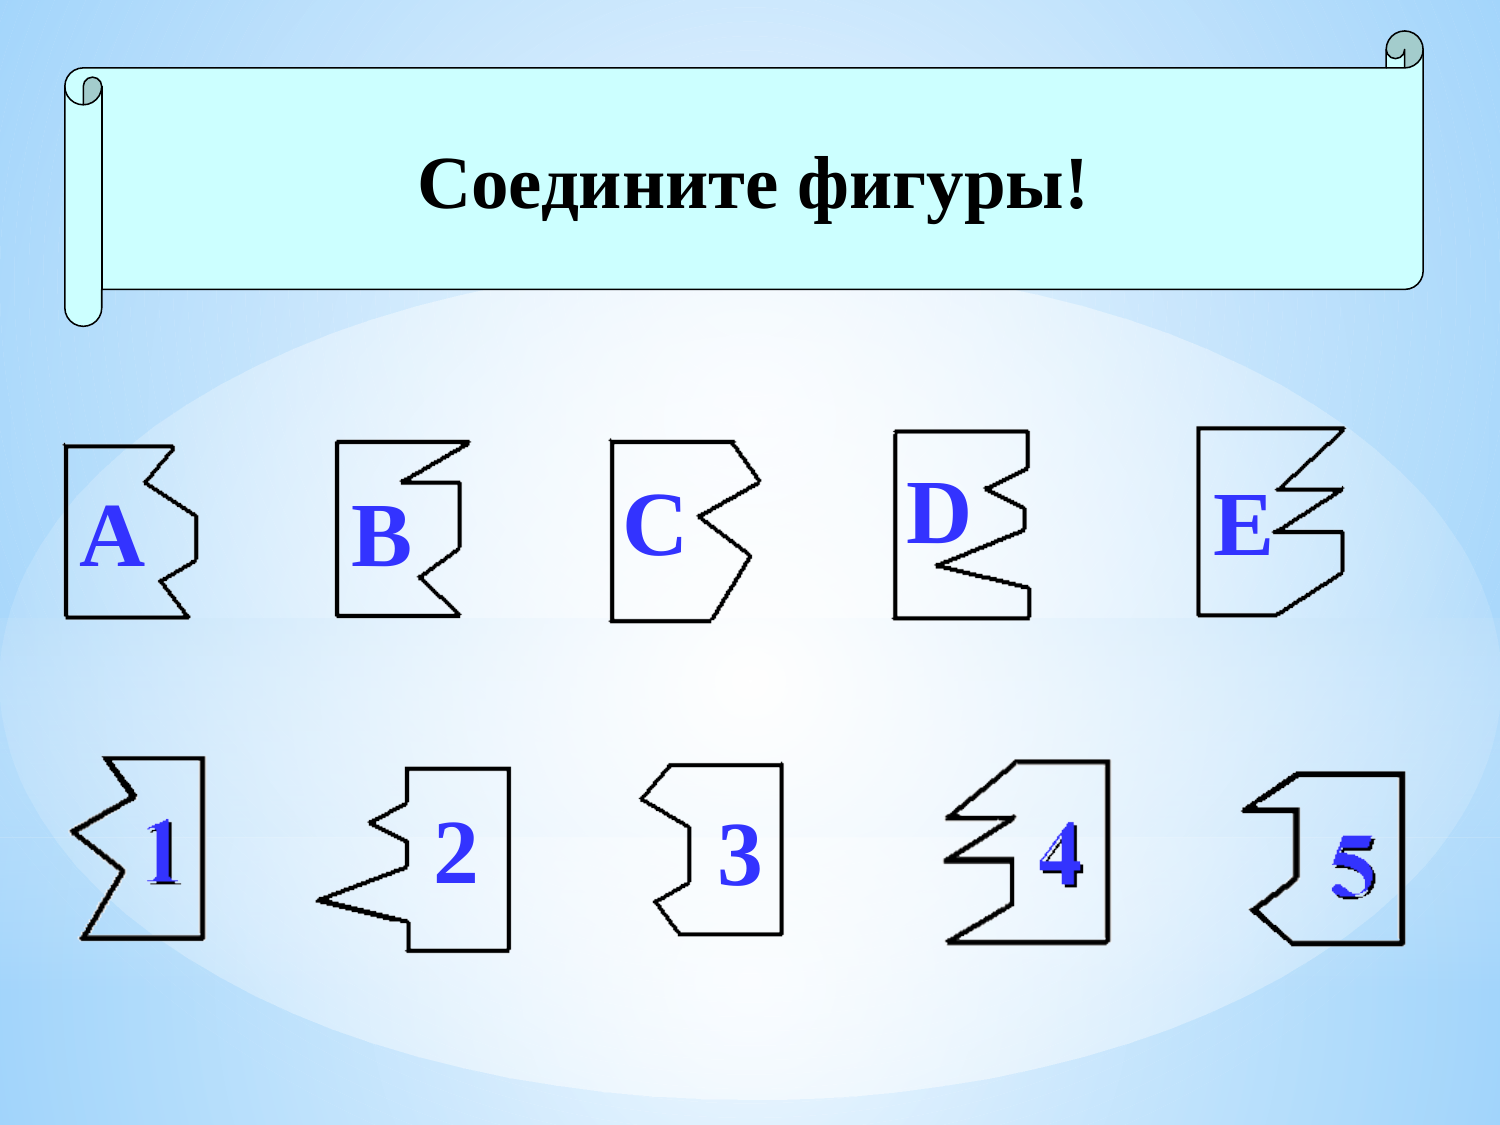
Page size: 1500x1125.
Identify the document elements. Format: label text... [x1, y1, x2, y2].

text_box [596, 432, 777, 638]
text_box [288, 751, 535, 966]
picture [1222, 751, 1431, 962]
picture [926, 739, 1126, 957]
text_box Соедините фигуры! [64, 30, 1424, 327]
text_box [879, 420, 1043, 632]
picture [52, 739, 224, 954]
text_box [1186, 420, 1353, 629]
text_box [52, 432, 213, 634]
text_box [324, 432, 479, 629]
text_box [619, 739, 804, 953]
